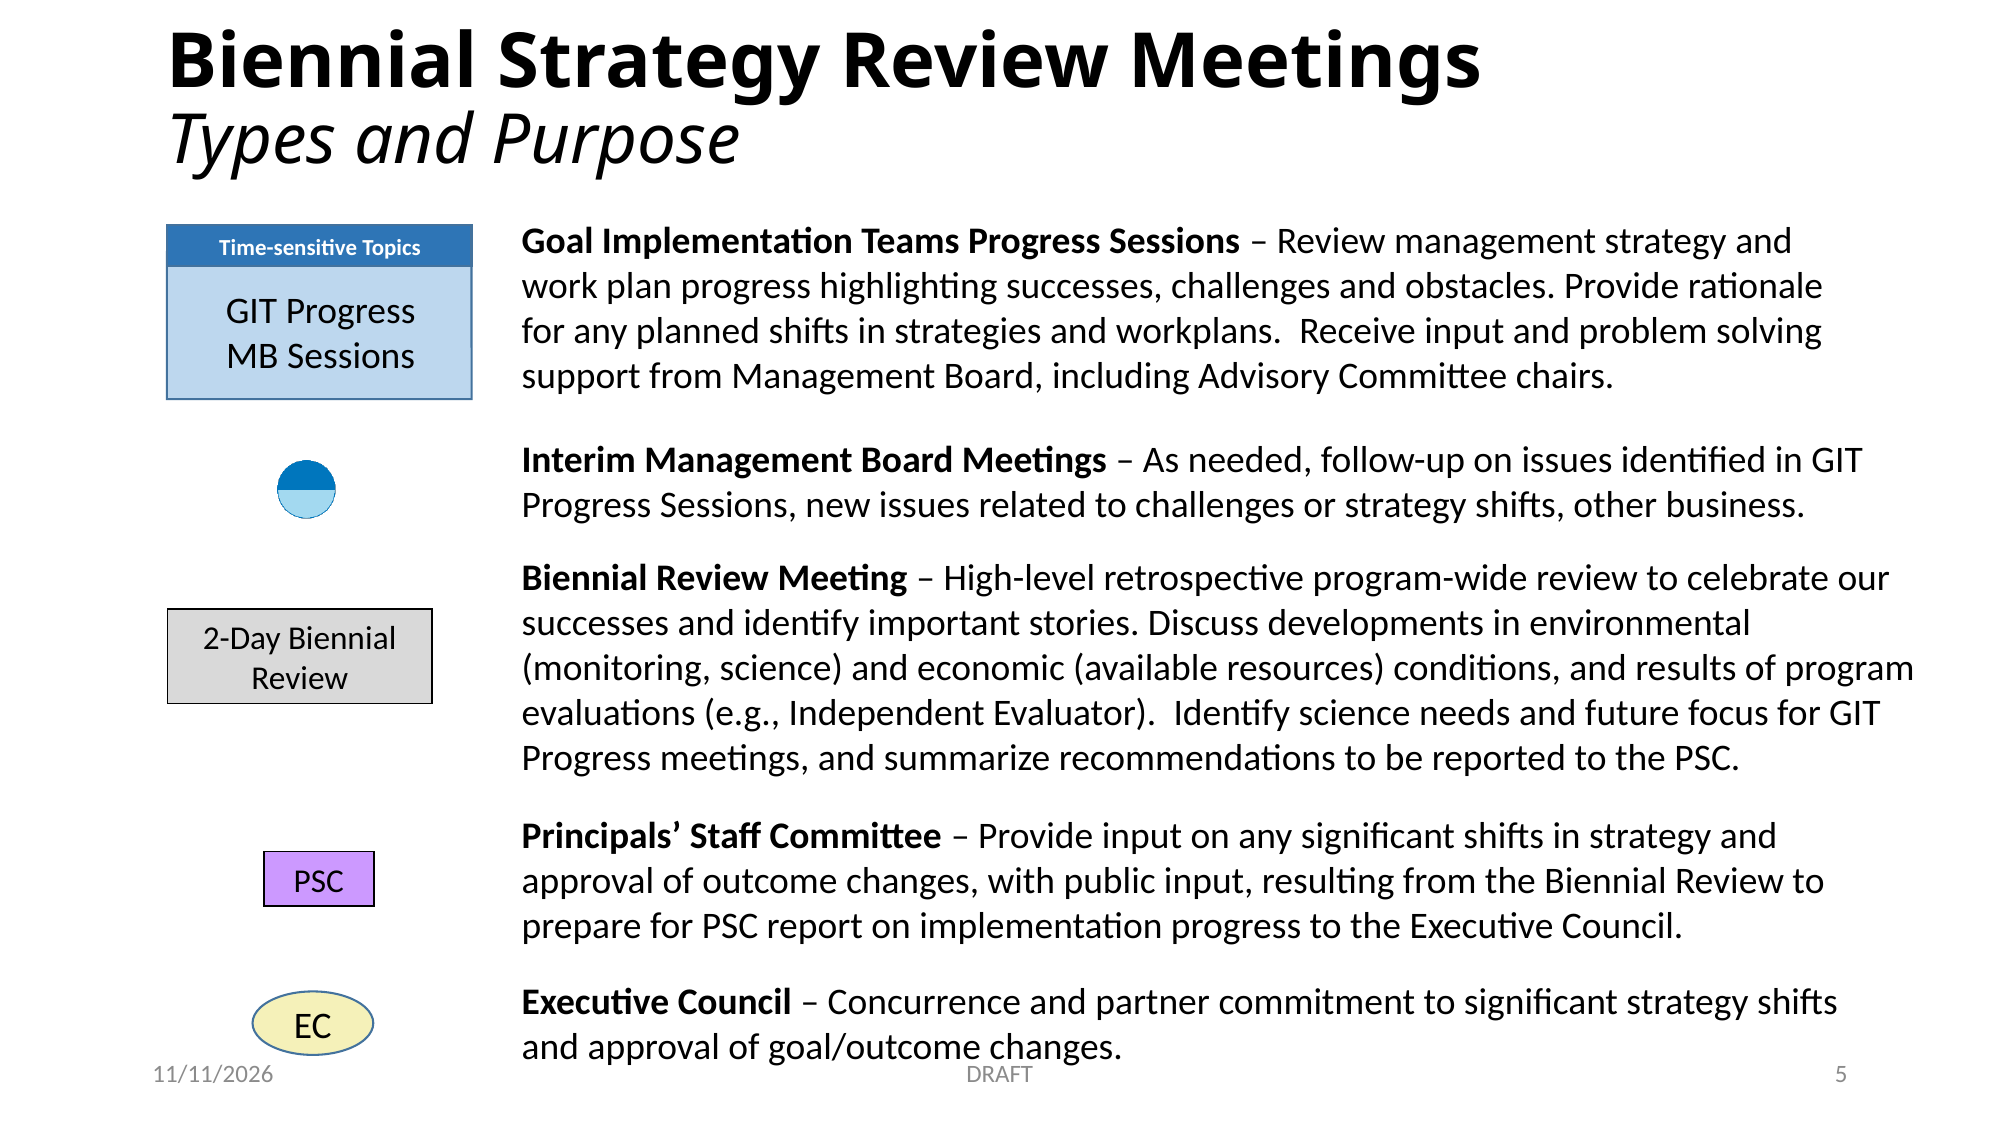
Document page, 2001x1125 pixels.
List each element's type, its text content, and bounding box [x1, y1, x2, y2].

text_box Executive Council – Concurrence and partner commitment to significant strategy shifts and approval of goal/outcome changes. [506, 970, 1883, 1075]
slide_number 5 [1412, 1042, 1863, 1103]
title Biennial Strategy Review Meetings Types and Purpose [151, 14, 1877, 187]
text_box EC [251, 990, 375, 1042]
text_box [166, 225, 472, 430]
text_box PSC [263, 851, 374, 907]
text_box Goal Implementation Teams Progress Sessions – Review management strategy and work plan progress highlighting successes, challenges and obstacles. Provide rationale for any planned shifts in strategies and workplans. Receive input and problem solving support from Management Board, including Advisory Committee chairs. [506, 208, 1883, 403]
text_box Biennial Review Meeting – High-level retrospective program-wide review to celebrate our successes and identify important stories. Discuss developments in environmental (monitoring, science) and economic (available resources) conditions, and results of program evaluations (e.g., Independent Evaluator). Identify science needs and future focus for GIT Progress meetings, and summarize recommendations to be reported to the PSC. [506, 545, 1959, 786]
text_box 2-Day Biennial Review [167, 608, 433, 704]
text_box Interim Management Board Meetings – As needed, follow-up on issues identified in GIT Progress Sessions, new issues related to challenges or strategy shifts, other business. [506, 427, 1883, 532]
text_box Principals’ Staff Committee – Provide input on any significant shifts in strategy and approval of outcome changes, with public input, resulting from the Biennial Review to prepare for PSC report on implementation progress to the Executive Council. [506, 803, 1904, 954]
picture [276, 459, 336, 519]
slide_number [137, 1042, 588, 1103]
footer DRAFT [662, 1042, 1338, 1103]
